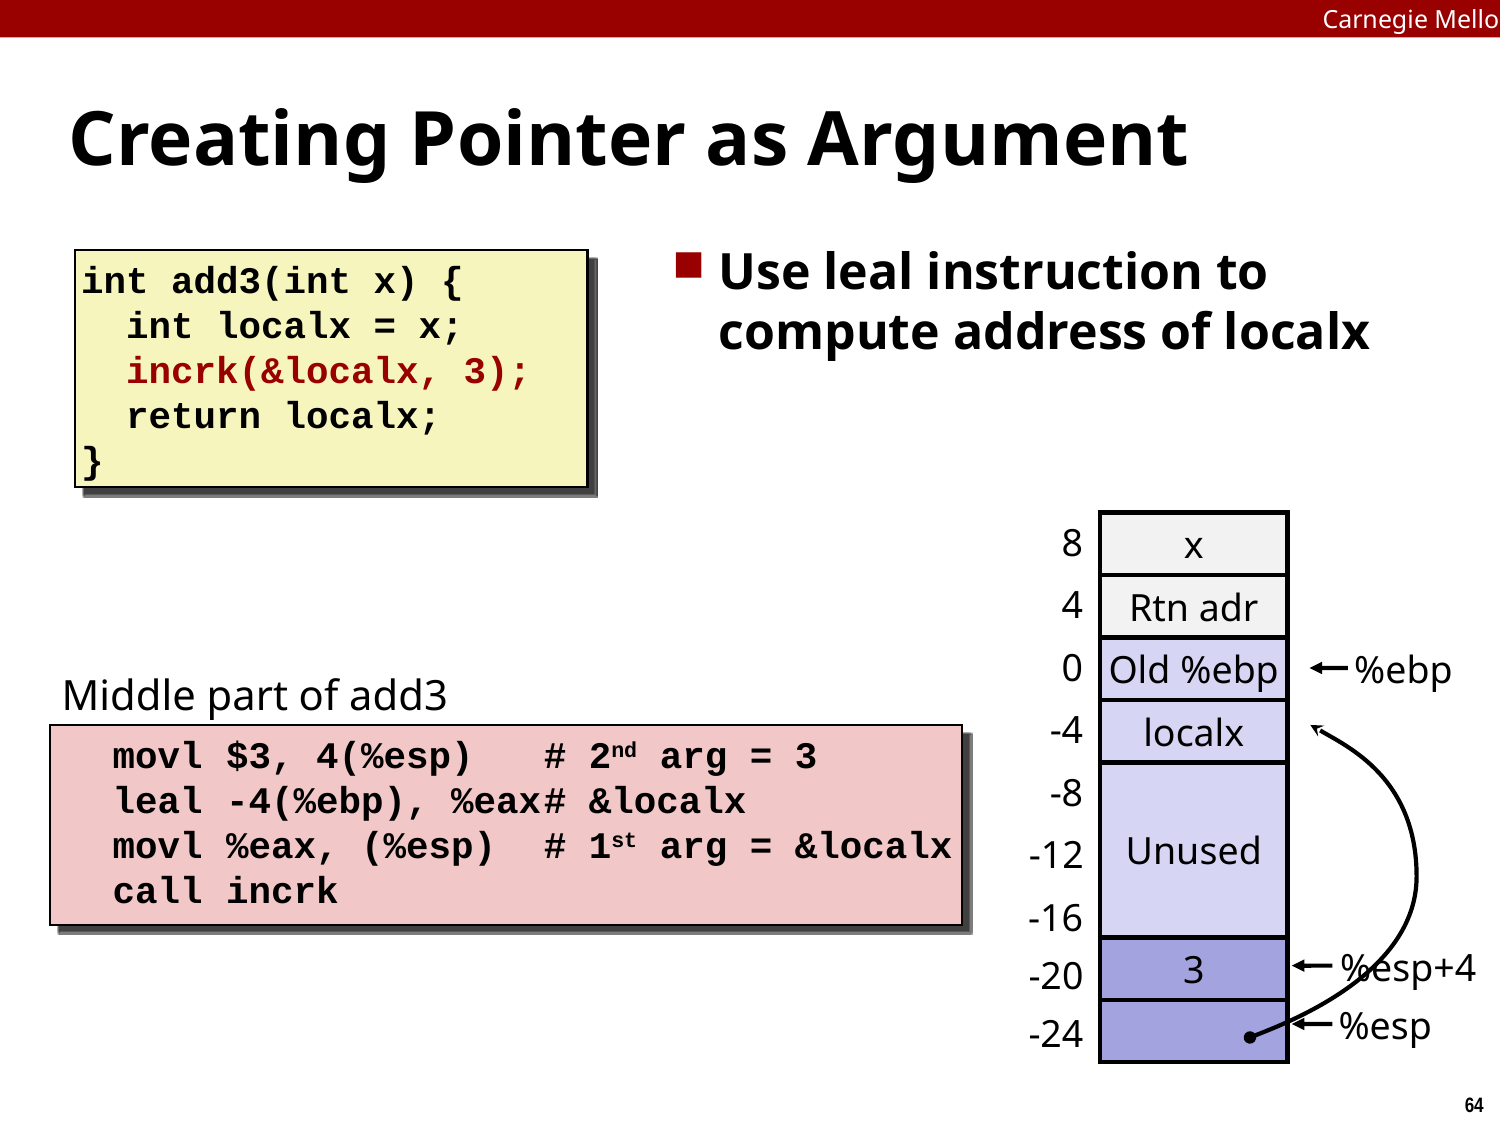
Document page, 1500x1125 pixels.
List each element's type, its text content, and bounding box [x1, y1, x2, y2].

list Use leal instruction to compute address of localx [670, 233, 1478, 517]
text_box -12 [1022, 824, 1100, 883]
text_box [1243, 724, 1417, 1044]
text_box -20 [999, 945, 1100, 1004]
text_box Unused [1100, 762, 1288, 937]
text_box 0 [1035, 637, 1100, 695]
text_box -8 [1033, 762, 1100, 820]
text_box [1309, 661, 1347, 675]
text_box localx [1100, 699, 1288, 762]
text_box -4 [1033, 699, 1100, 758]
text_box Middle part of add3 [55, 662, 455, 725]
text_box 4 [1035, 574, 1100, 633]
text_box Old %ebp [1100, 637, 1288, 699]
text_box %ebp [1347, 639, 1459, 697]
text_box %esp [1332, 995, 1439, 1054]
text_box %esp+4 [1340, 937, 1483, 995]
text_box Rtn adr [1100, 574, 1288, 637]
text_box 3 [1100, 937, 1269, 999]
text_box [1291, 1017, 1332, 1031]
text_box x [1100, 512, 1288, 574]
title Creating Pointer as Argument [62, 41, 1438, 230]
text_box int add3(int x) { int localx = x; incrk(&localx, 3); return localx; } [74, 249, 588, 488]
text_box [1100, 999, 1288, 1063]
text_box [0, 0, 1500, 38]
text_box movl $3, 4(%esp) # 2nd arg = 3 leal -4(%ebp), %eax # &localx movl %eax, (%esp) # 1st arg = &localx call incrk [49, 725, 963, 925]
text_box 8 [1035, 512, 1100, 570]
text_box -16 [1021, 887, 1099, 945]
text_box -24 [1004, 1004, 1100, 1062]
text_box Carnegie Mellon [1322, 3, 1500, 33]
